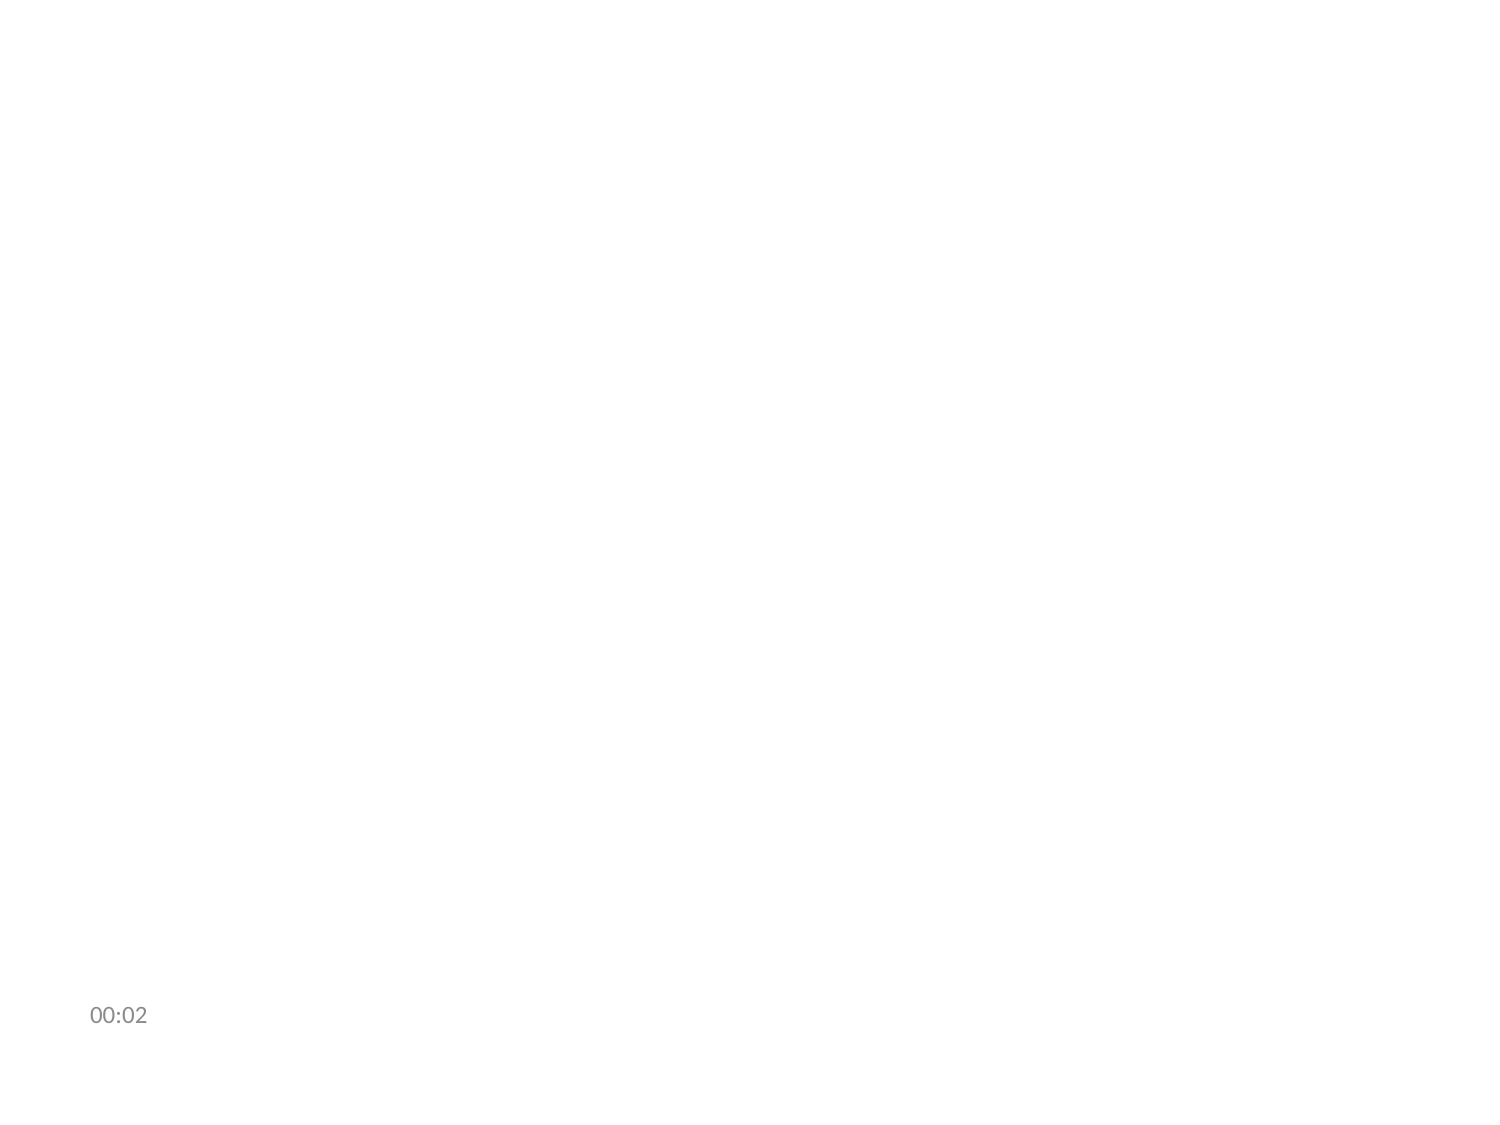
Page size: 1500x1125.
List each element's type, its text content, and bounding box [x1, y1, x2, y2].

text_box 15:35 [75, 983, 425, 1044]
